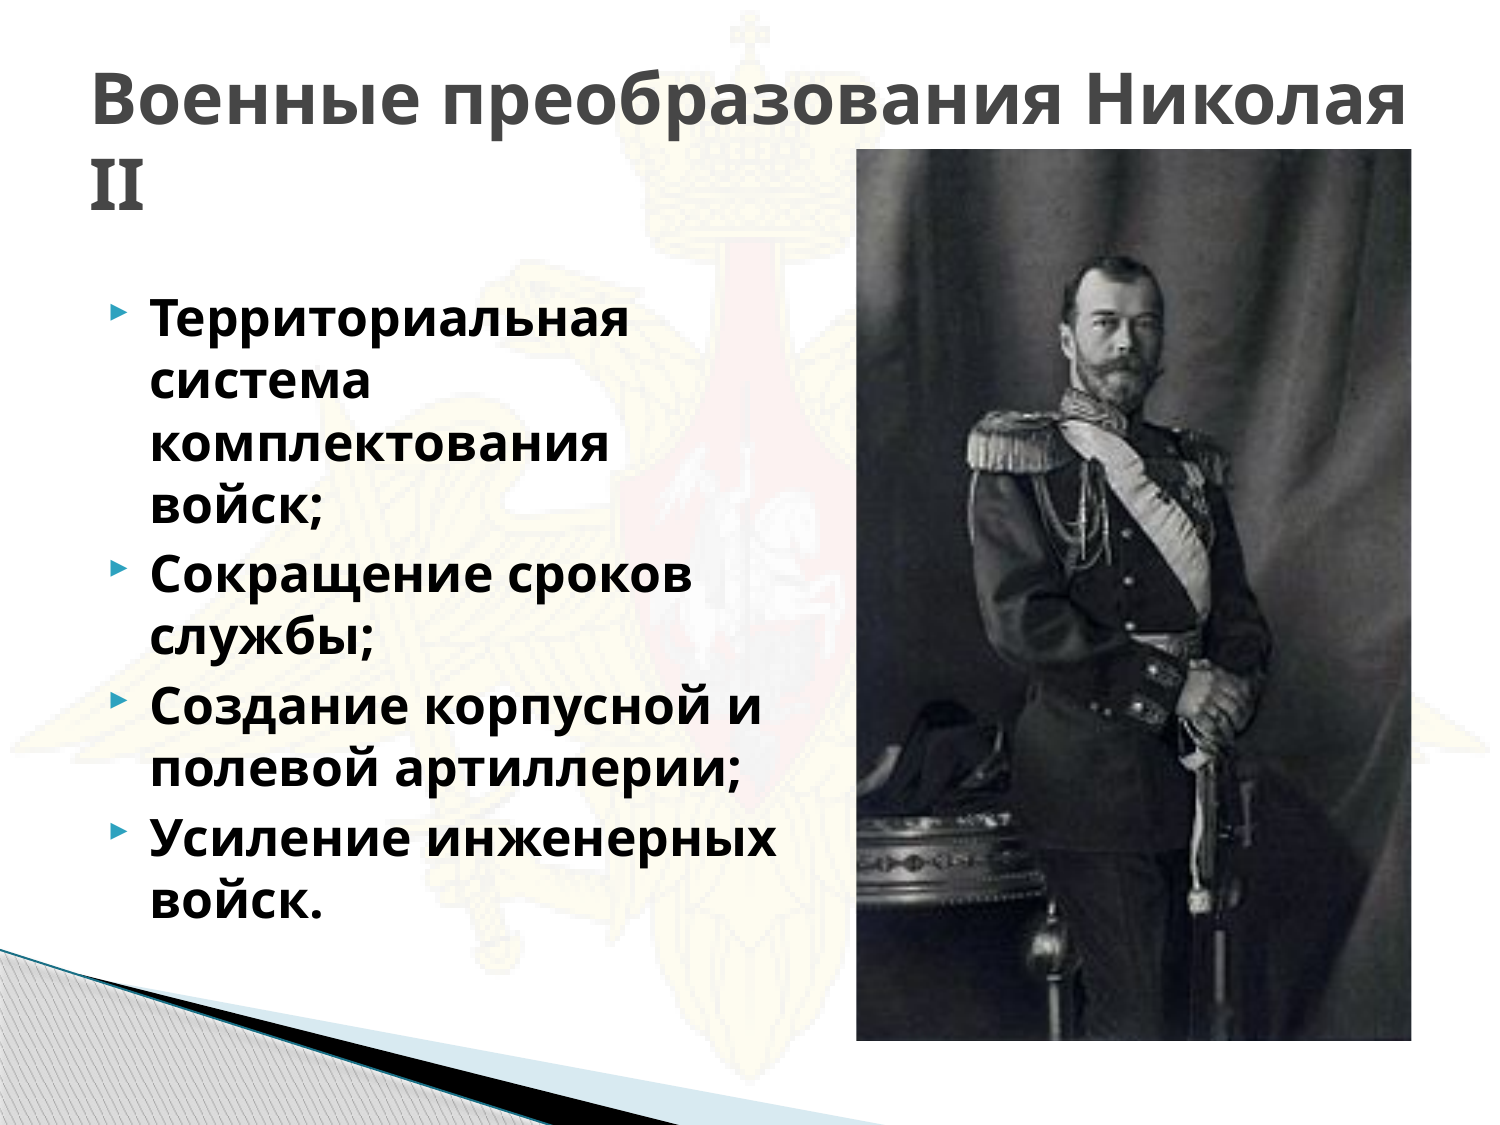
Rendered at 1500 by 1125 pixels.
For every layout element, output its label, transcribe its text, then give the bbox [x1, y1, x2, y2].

list Территориальная система комплектования войск; Сокращение сроков службы; Создание корпусной и полевой артиллерии; Усиление инженерных войск. [75, 233, 798, 986]
picture [855, 148, 1412, 1041]
title Военные преобразования Николая II [75, 45, 1425, 233]
